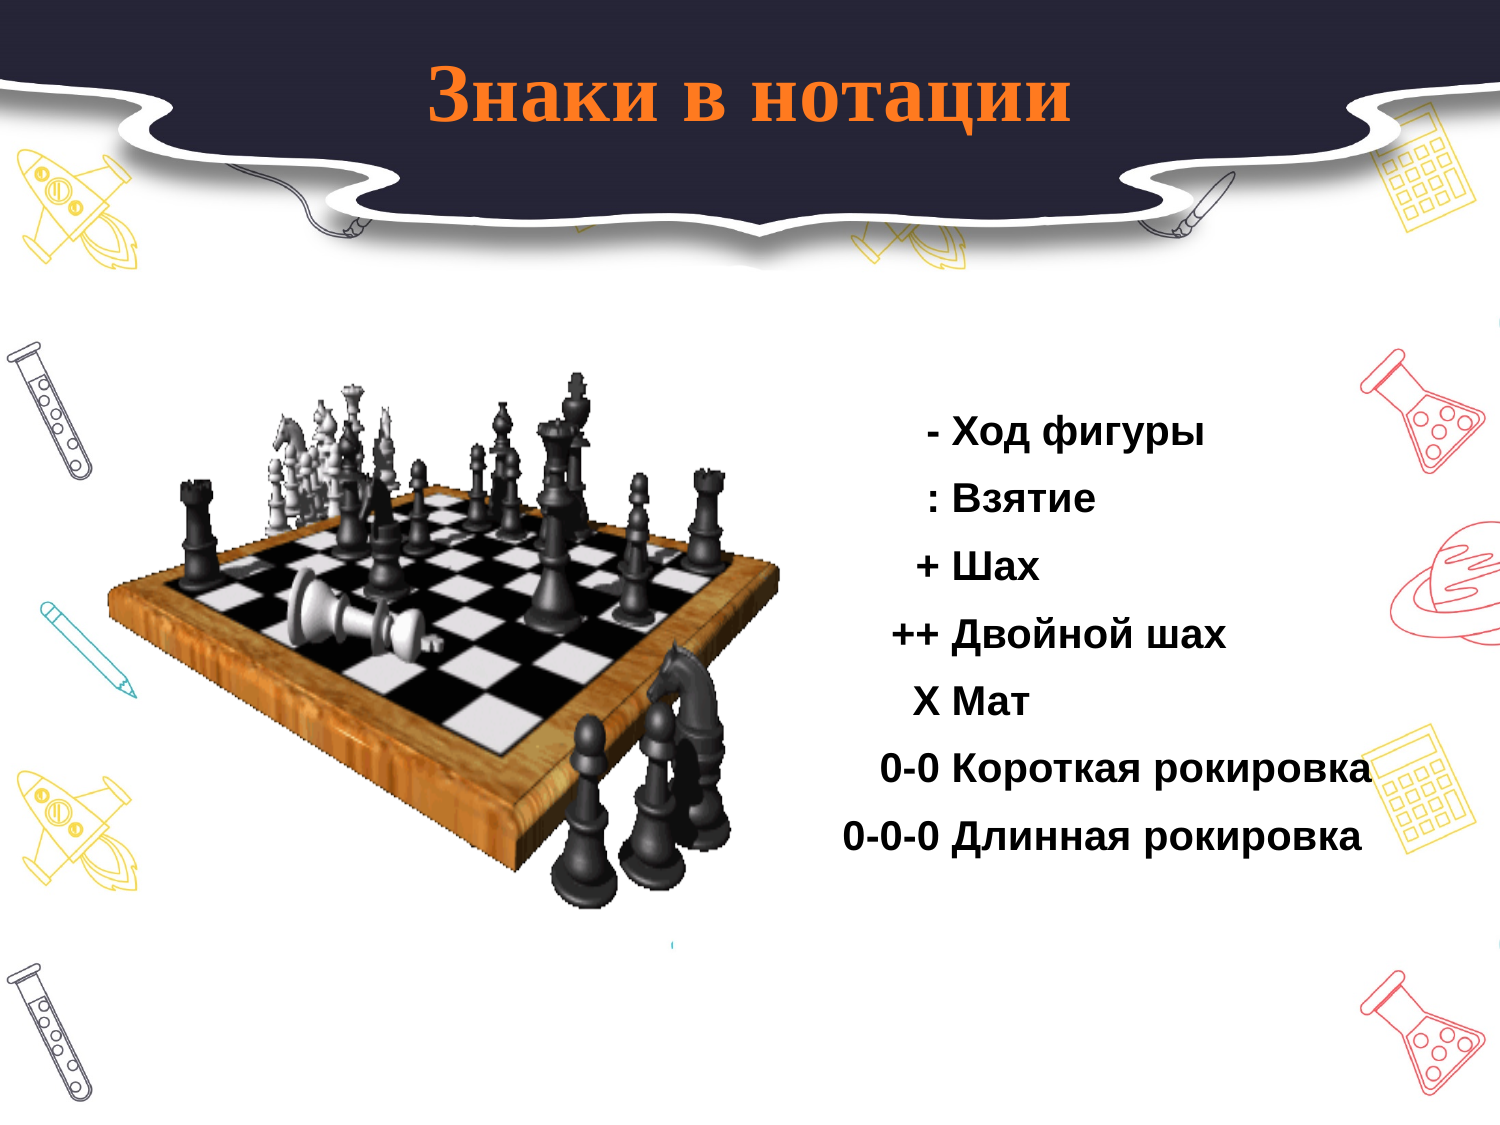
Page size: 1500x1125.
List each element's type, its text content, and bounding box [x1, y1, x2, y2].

table_cell Х [809, 667, 940, 734]
table_header Ход фигуры [940, 397, 1376, 465]
table_cell Длинная рокировка [940, 802, 1376, 870]
table_cell Шах [940, 532, 1376, 600]
table_cell Двойной шах [940, 600, 1376, 667]
table_cell ++ [809, 600, 940, 667]
text_box Знаки в нотации [171, 30, 1329, 146]
table_cell : [809, 465, 940, 532]
picture [0, 0, 1500, 1125]
table_header - [809, 397, 940, 465]
table_cell 0-0 [809, 734, 940, 802]
table_cell 0-0-0 [809, 802, 940, 870]
table_cell + [809, 532, 940, 600]
table_cell Взятие [940, 465, 1376, 532]
table_cell Мат [940, 667, 1376, 734]
table_cell Короткая рокировка [940, 734, 1376, 802]
